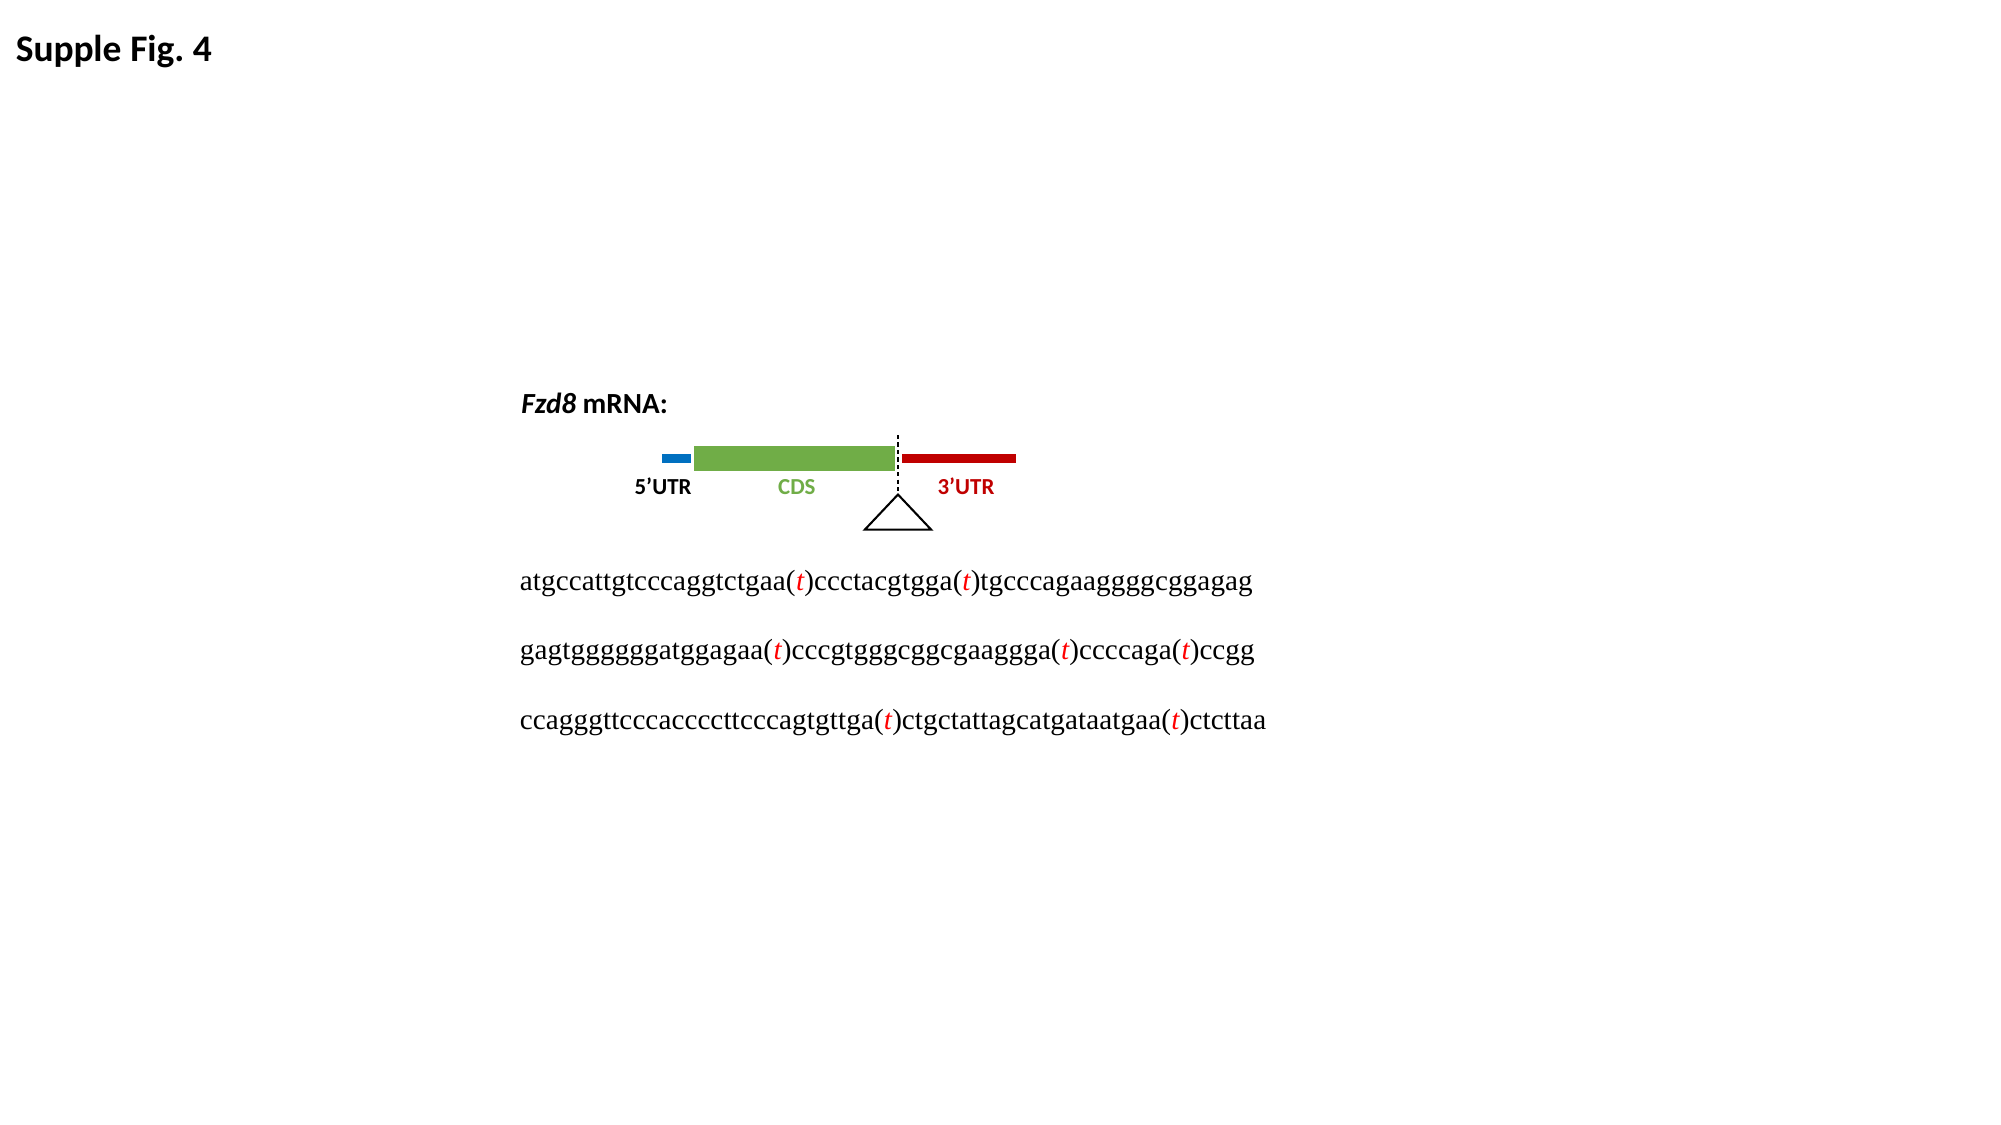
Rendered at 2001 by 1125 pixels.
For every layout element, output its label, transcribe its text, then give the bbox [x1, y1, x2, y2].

text_box atgccattgtcccaggtctgaa(t)ccctacgtgga(t)tgcccagaaggggcggagaggagtggggggatggagaa(t)cccgtgggcggcgaaggga(t)ccccaga(t)ccggccagggttcccaccccttcccagtgttga(t)ctgctattagcatgataatgaa(t)ctcttaa [505, 518, 1283, 743]
text_box [694, 446, 895, 471]
text_box 5’UTR [619, 464, 707, 507]
text_box [862, 494, 934, 531]
text_box [662, 454, 691, 463]
text_box CDS [763, 464, 836, 507]
text_box 3’UTR [922, 464, 1010, 507]
text_box Supple Fig. 4 [1, 16, 227, 77]
text_box [902, 454, 1016, 463]
text_box Fzd8 mRNA: [506, 377, 683, 427]
